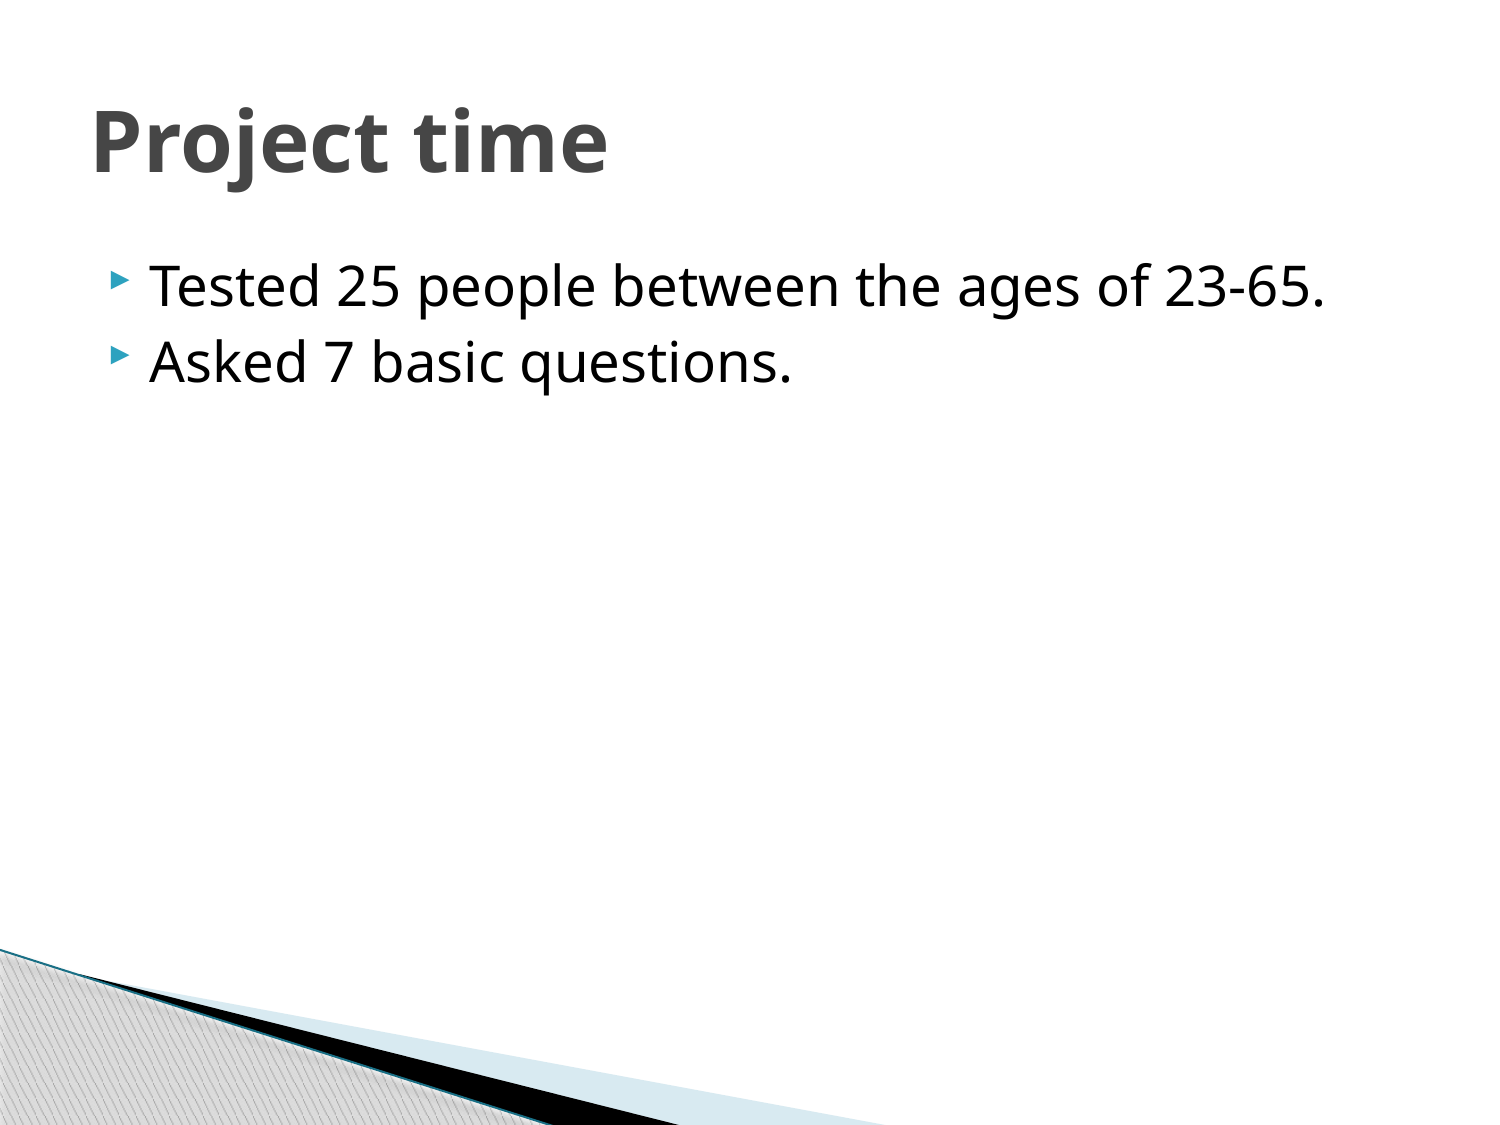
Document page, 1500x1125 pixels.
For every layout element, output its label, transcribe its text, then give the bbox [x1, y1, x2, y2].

list Tested 25 people between the ages of 23-65. Asked 7 basic questions. [75, 243, 1425, 986]
title Project time [75, 45, 1425, 233]
